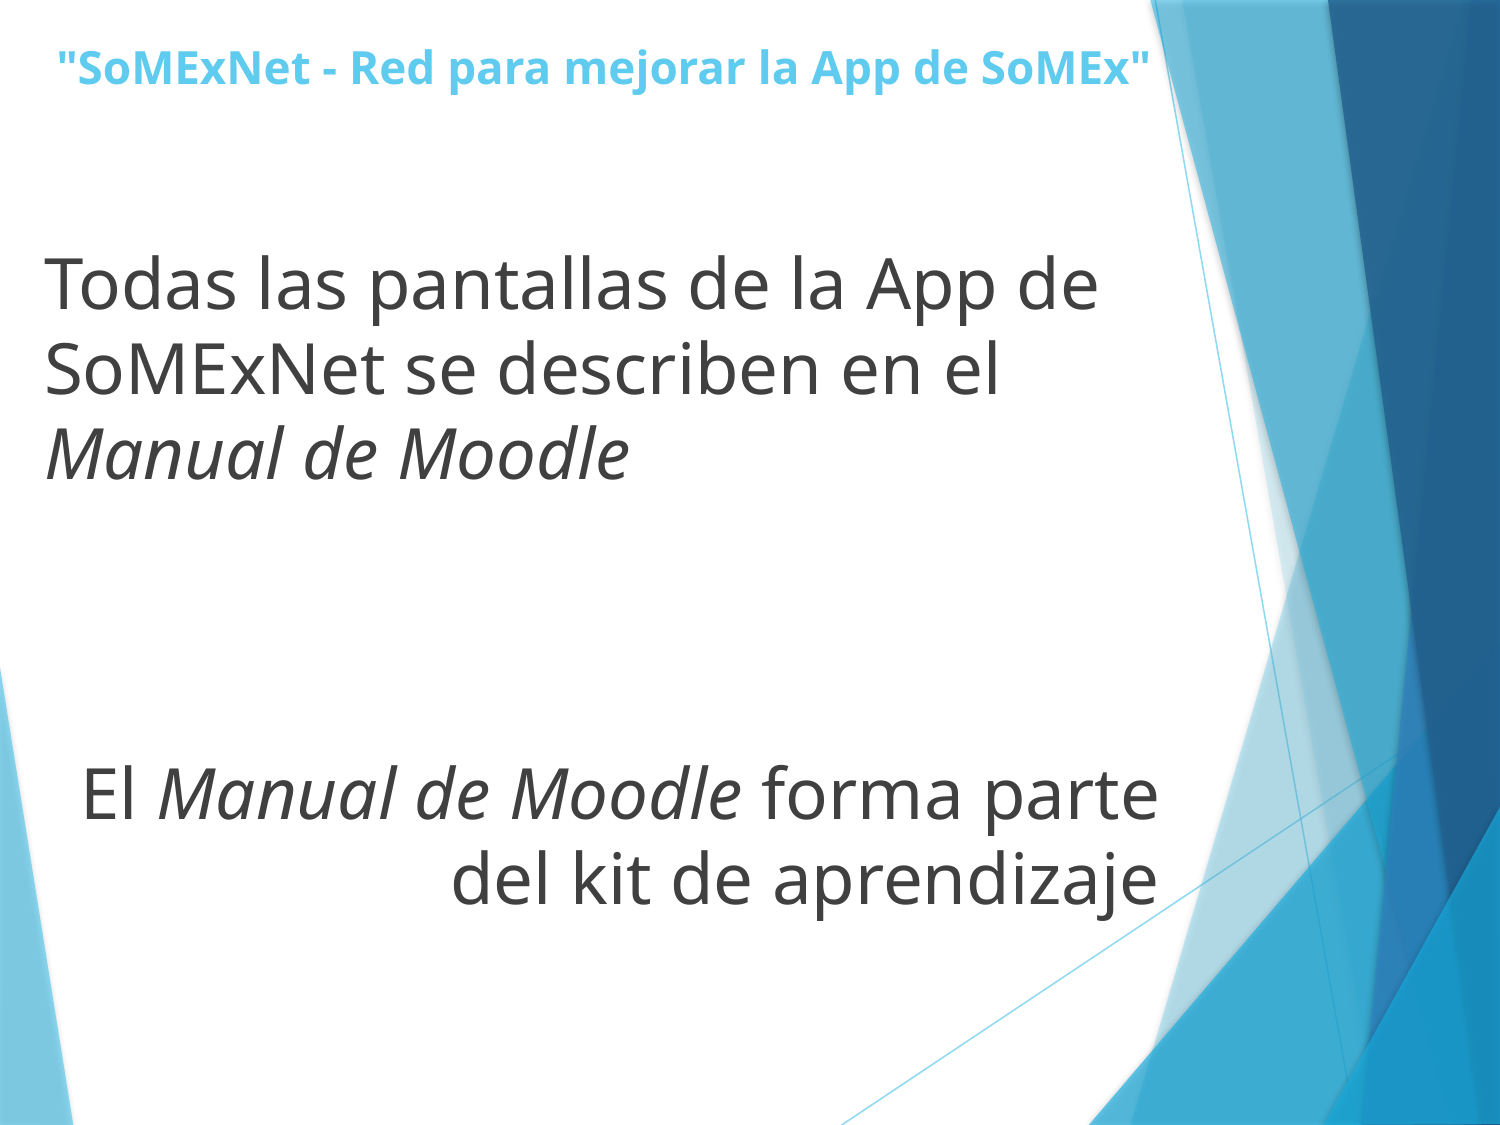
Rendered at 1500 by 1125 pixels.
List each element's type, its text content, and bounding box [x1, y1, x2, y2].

text_box Todas las pantallas de la App de SoMExNet se describen en el Manual de Moodle El Manual de Moodle forma parte del kit de aprendizaje [29, 231, 1176, 926]
title "SoMExNet - Red para mejorar la App de SoMEx" [41, 30, 1415, 114]
